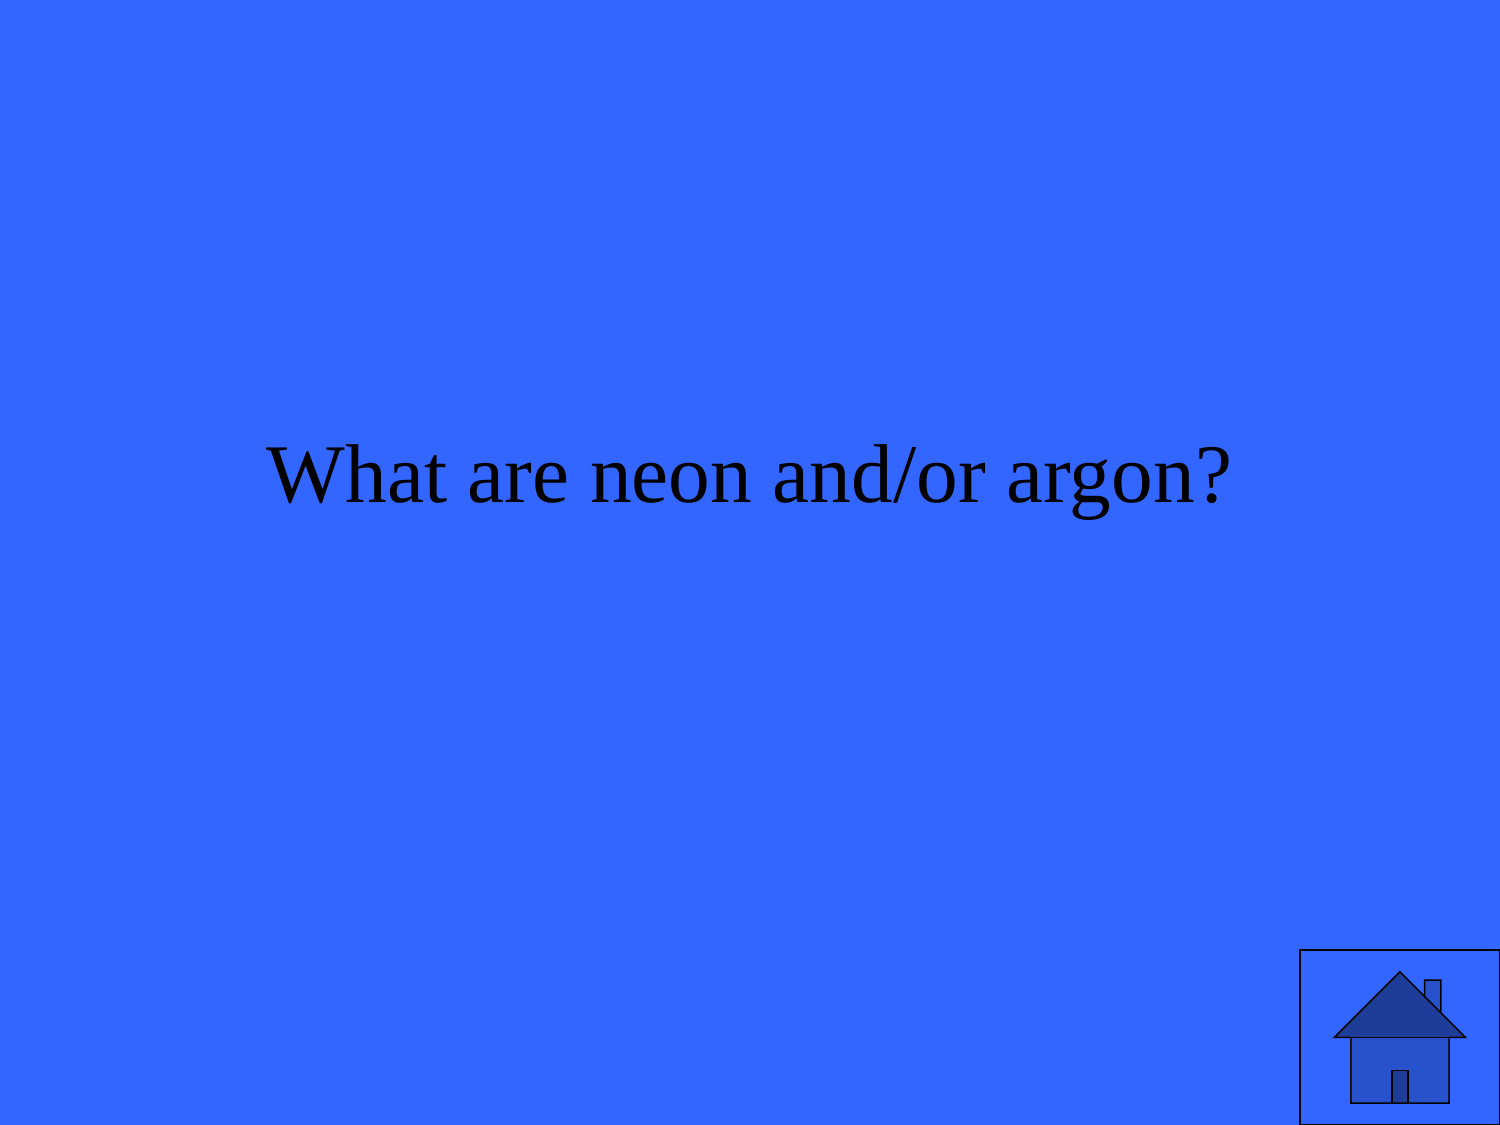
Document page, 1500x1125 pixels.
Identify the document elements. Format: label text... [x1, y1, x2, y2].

title What are neon and/or argon? [112, 374, 1388, 563]
text_box [1299, 950, 1500, 1125]
